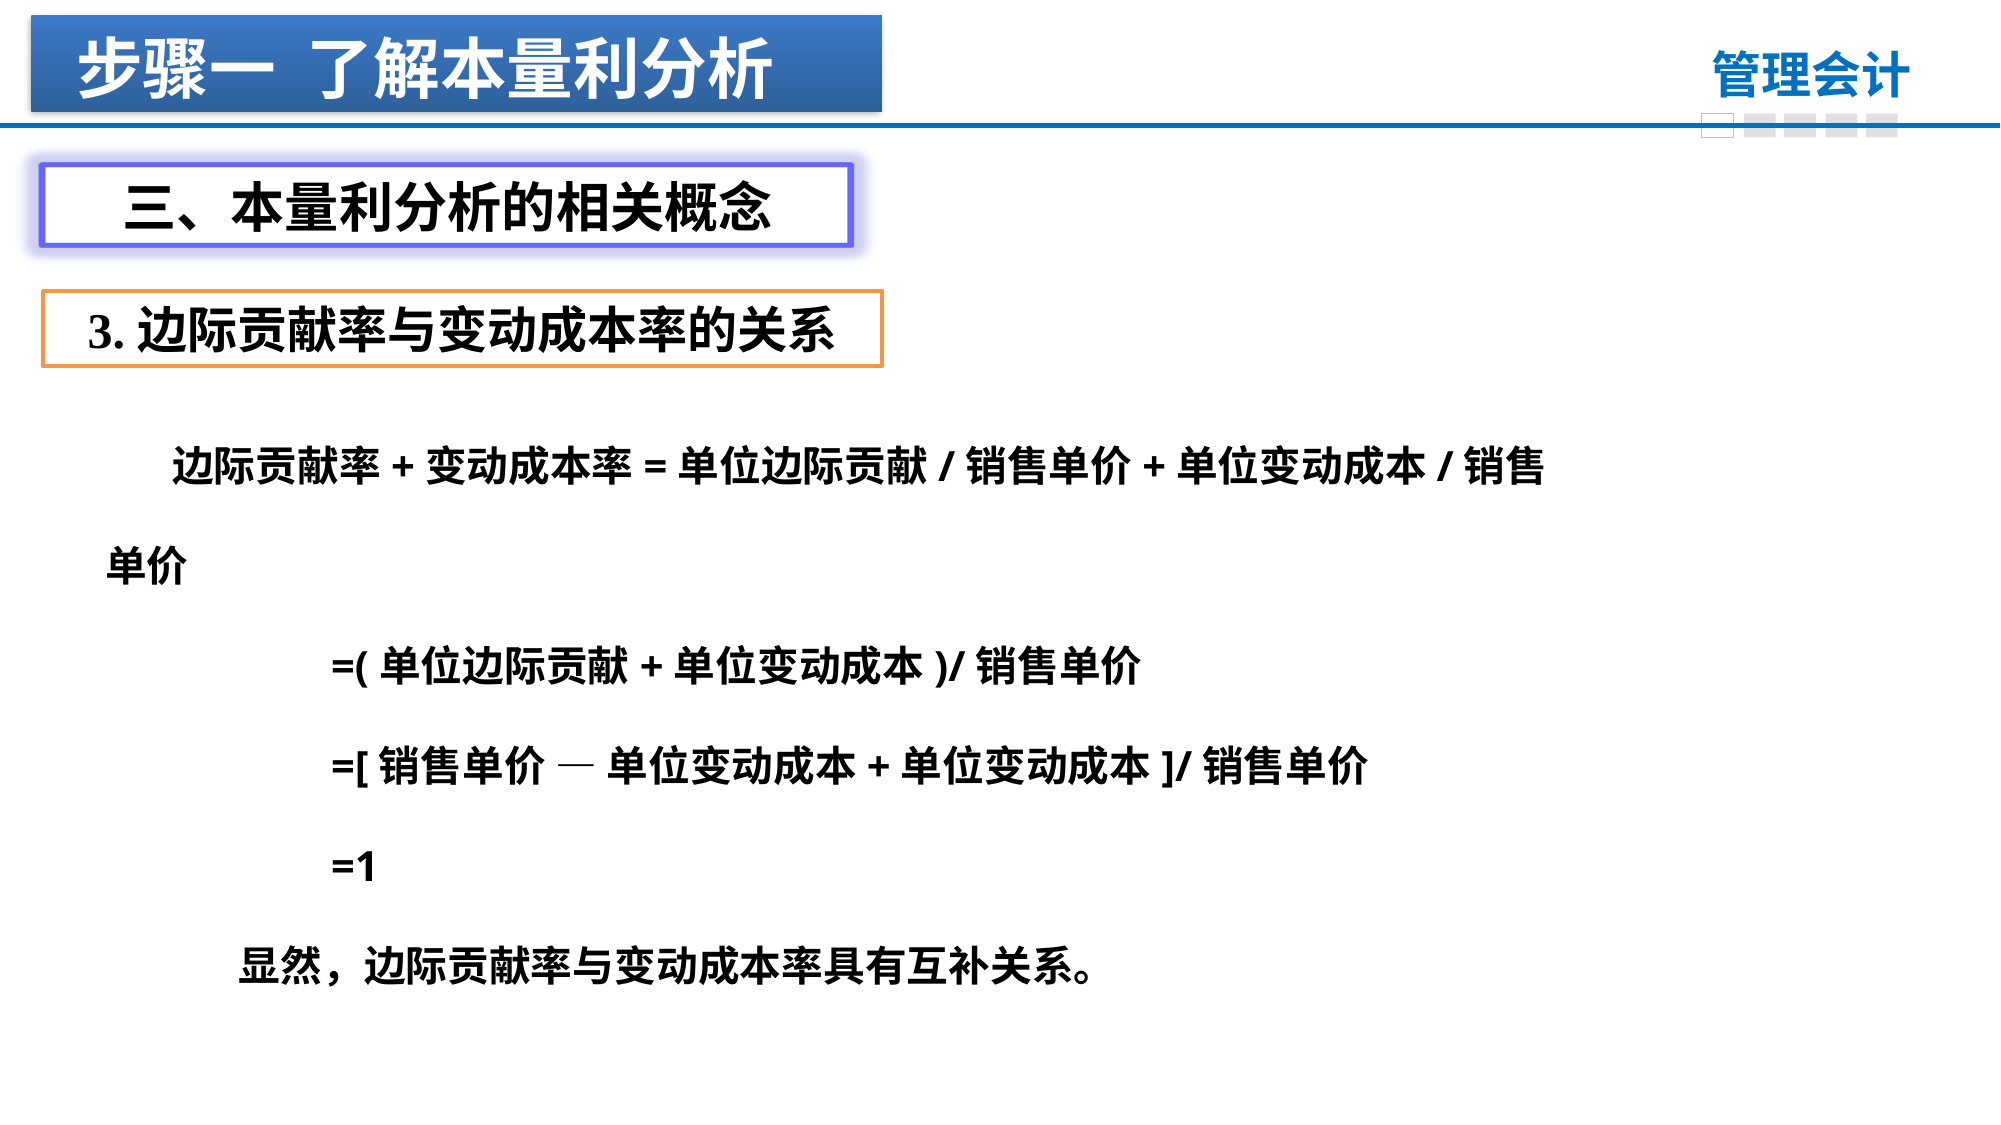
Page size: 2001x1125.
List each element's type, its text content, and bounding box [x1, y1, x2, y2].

text_box 3.边际贡献率与变动成本率的关系 [41, 289, 884, 368]
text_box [5, 136, 888, 273]
text_box 边际贡献率+变动成本率=单位边际贡献/销售单价+单位变动成本/销售单价 =(单位边际贡献+单位变动成本)/销售单价 =[销售单价 — 单位变动成本+单位变动成本]/销售单价 =1 显然，边际贡献率与变动成本率具有互补关系。 [88, 381, 1604, 1000]
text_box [31, 14, 883, 197]
